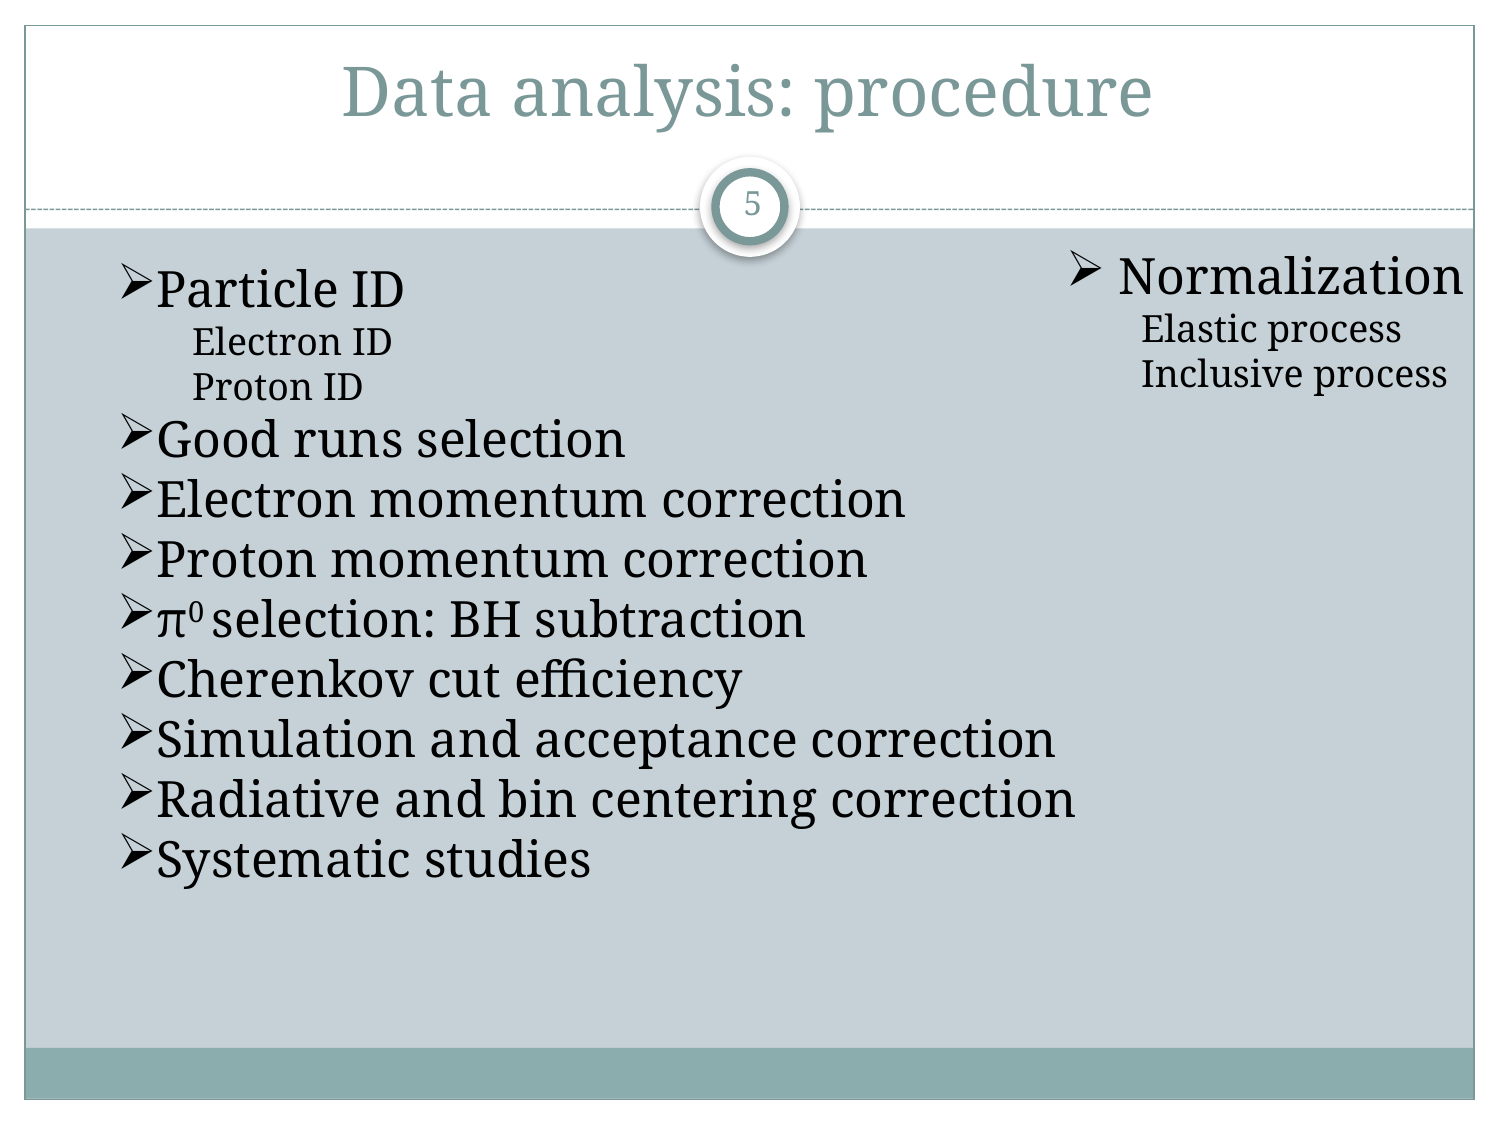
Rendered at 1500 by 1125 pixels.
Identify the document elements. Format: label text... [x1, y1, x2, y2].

text_box Particle ID Electron ID Proton ID Good runs selection Electron momentum correction Proton momentum correction π0 selection: BH subtraction Cherenkov cut efficiency Simulation and acceptance correction Radiative and bin centering correction Systematic studies [102, 250, 1175, 956]
slide_number 5 [715, 168, 791, 241]
title Data analysis: procedure [98, 0, 1399, 138]
text_box Normalization Elastic process Inclusive process [1051, 237, 1480, 448]
